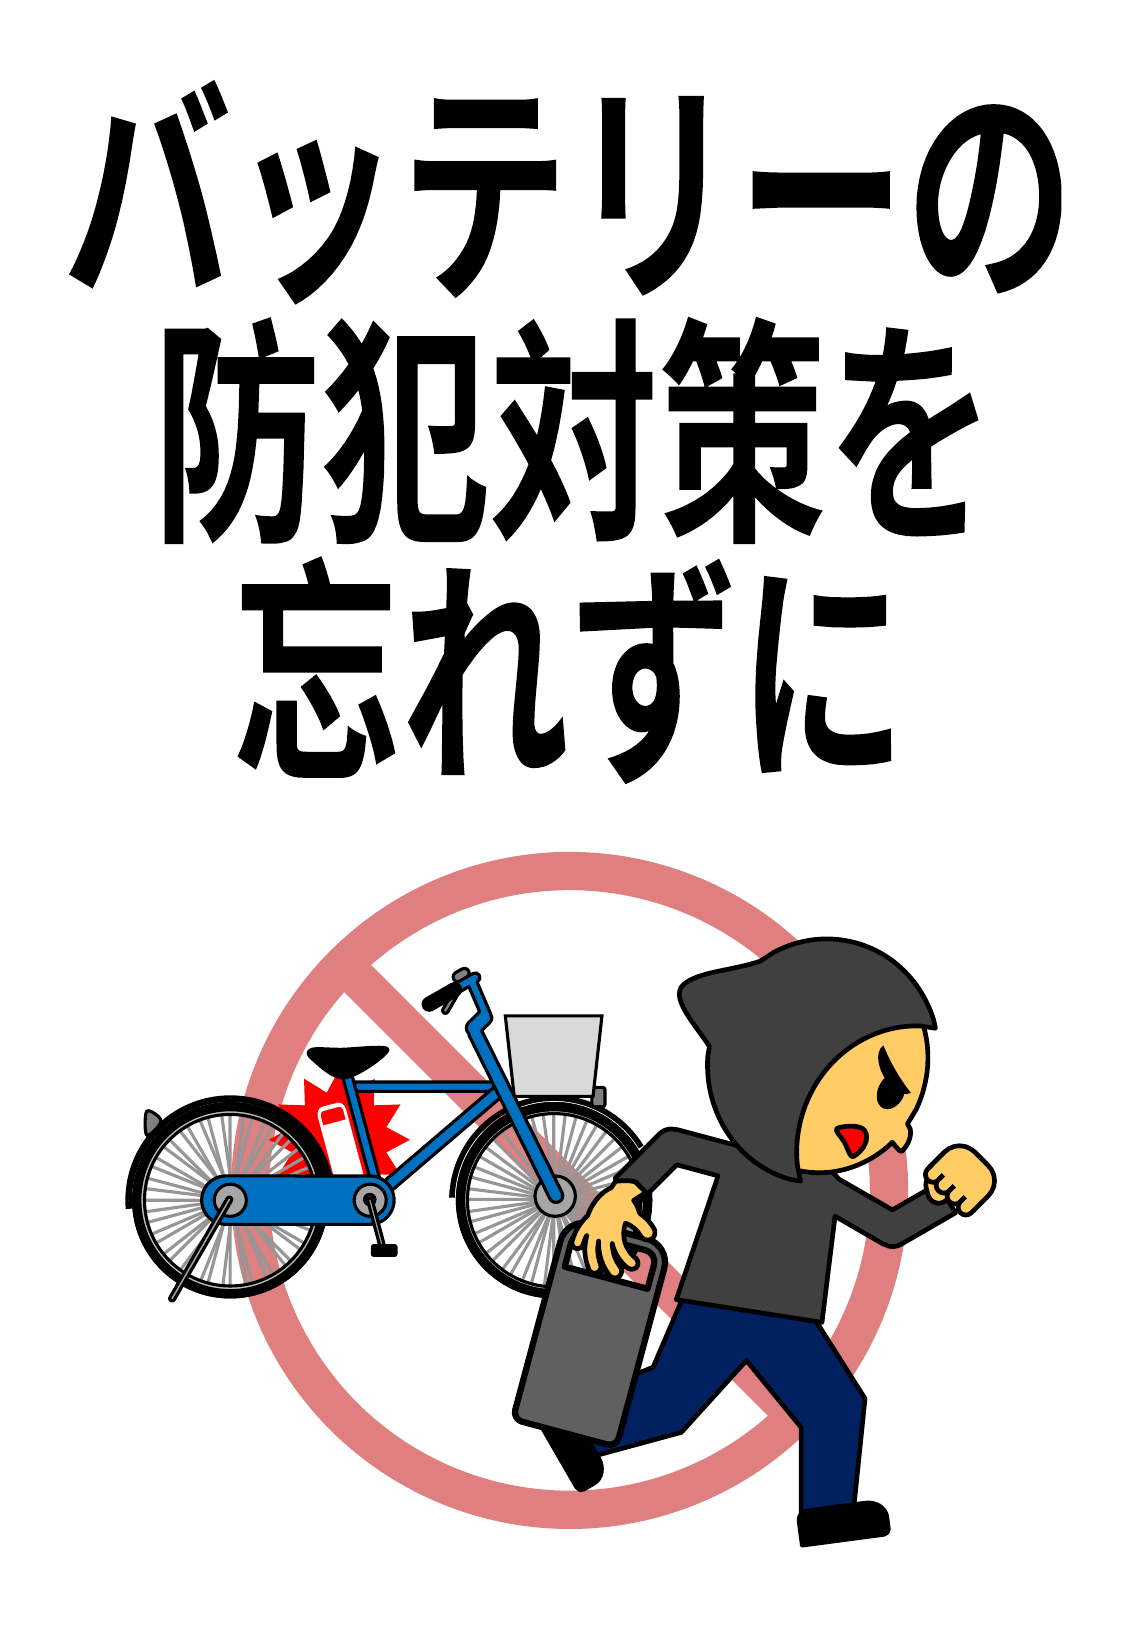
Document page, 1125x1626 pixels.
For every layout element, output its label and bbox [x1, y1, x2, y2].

text_box [126, 851, 991, 1540]
